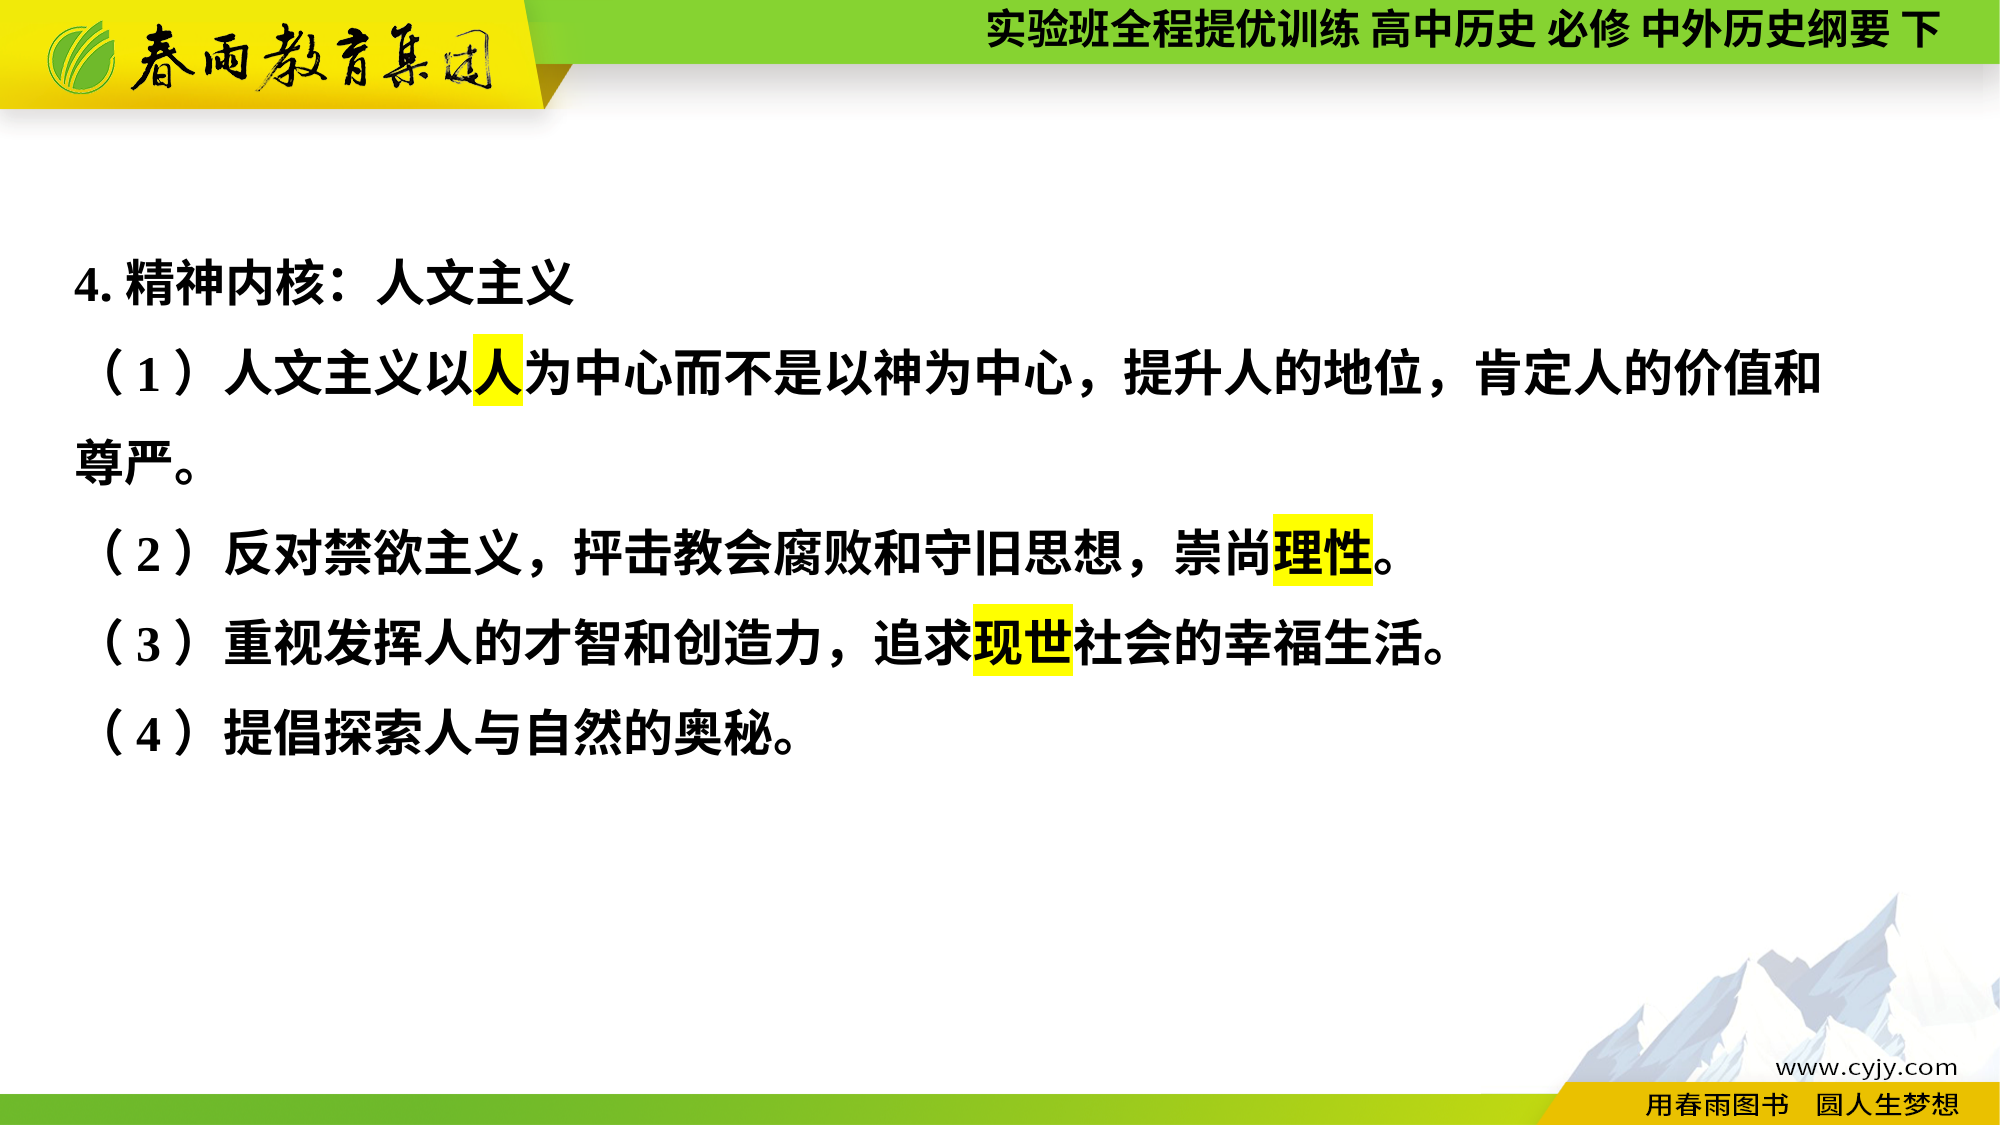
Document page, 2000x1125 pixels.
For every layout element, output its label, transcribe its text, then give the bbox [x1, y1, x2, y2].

picture [0, 0, 2000, 1125]
list 4.精神内核：人文主义 （1）人文主义以人为中心而不是以神为中心，提升人的地位，肯定人的价值和 尊严。 （2）反对禁欲主义，抨击教会腐败和守旧思想，崇尚理性。 （3）重视发挥人的才智和创造力，追求现世社会的幸福生活。 （4）提倡探索人与自然的奥秘。 [59, 214, 1944, 764]
